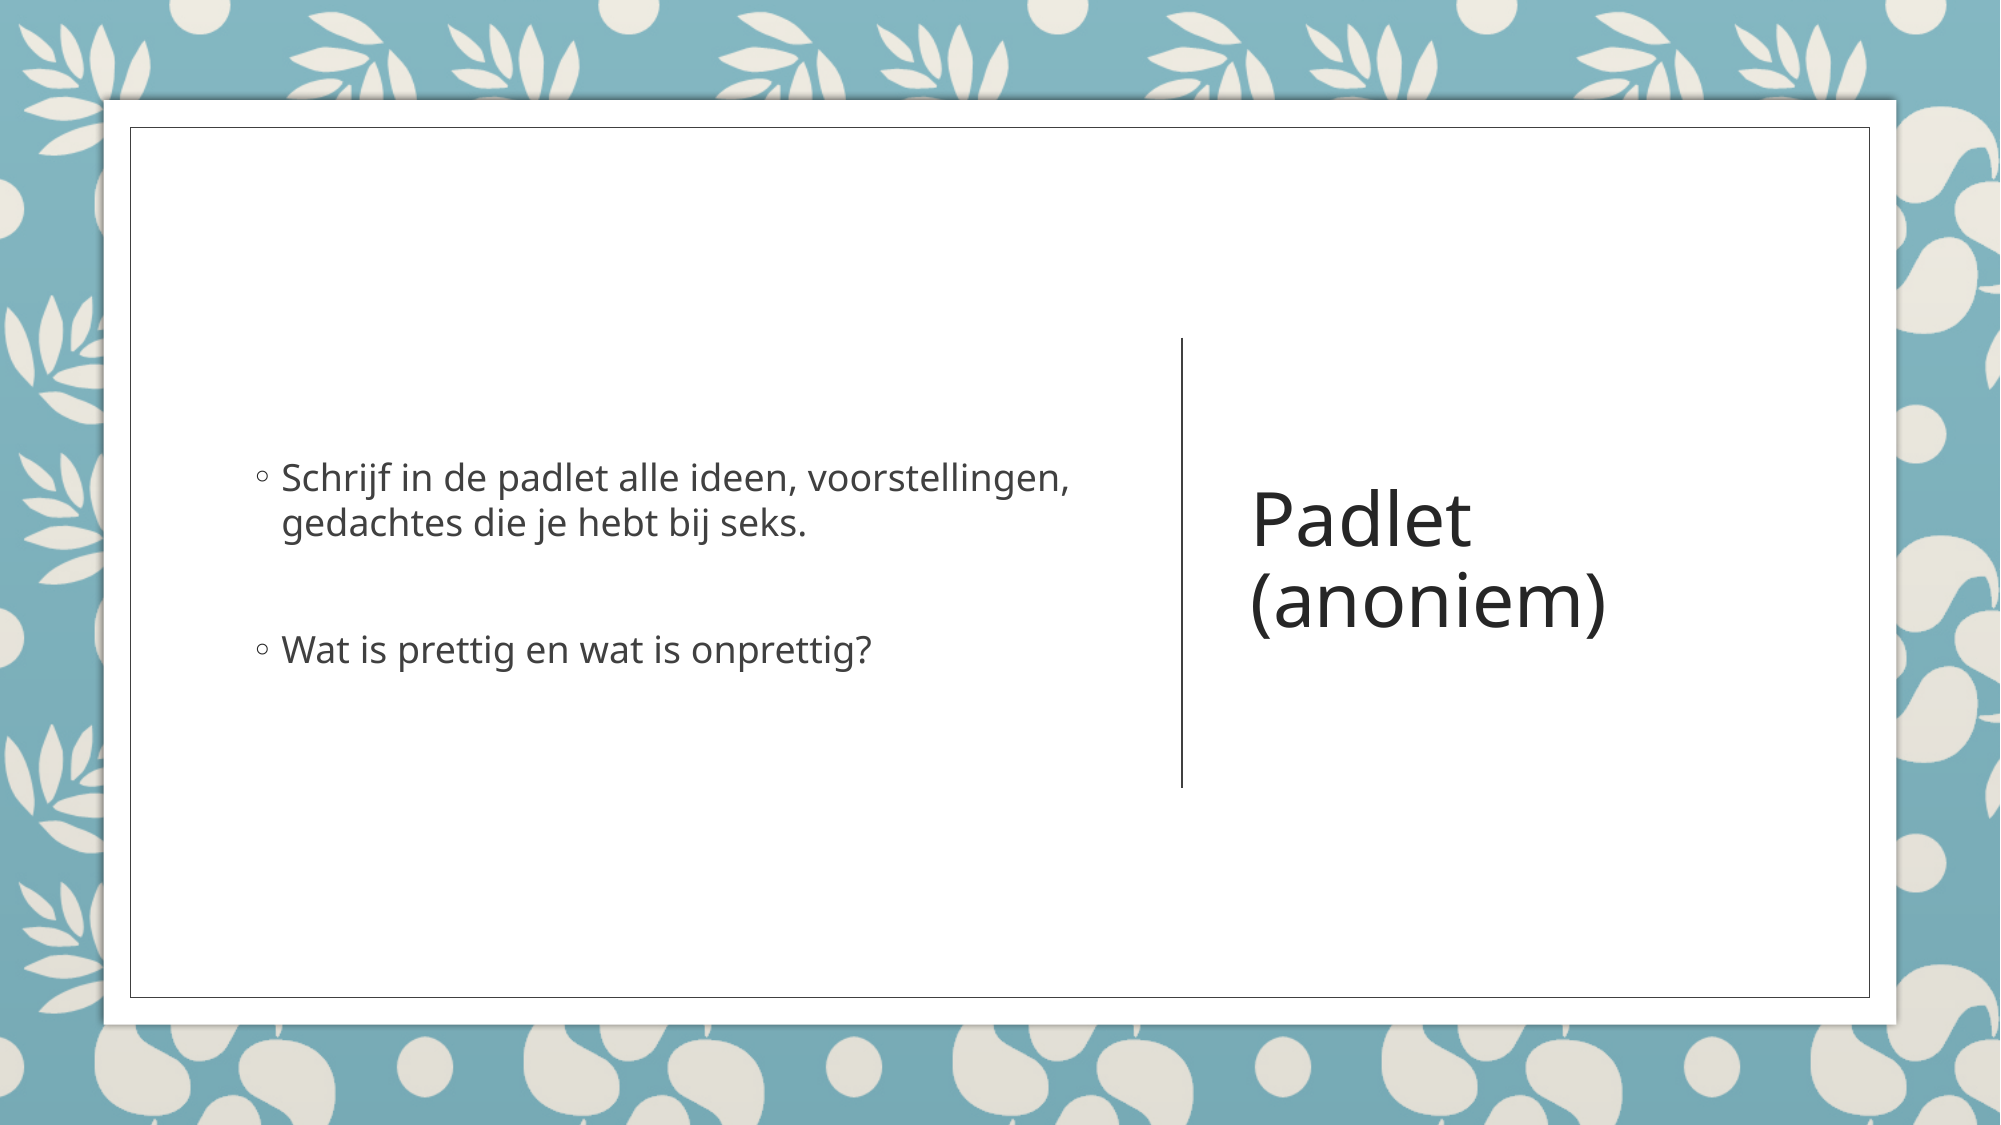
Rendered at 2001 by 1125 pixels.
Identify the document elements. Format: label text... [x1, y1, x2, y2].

text_box [0, 0, 2000, 1125]
text_box [130, 127, 1870, 998]
text_box [103, 100, 1897, 1025]
list Schrijf in de padlet alle ideen, voorstellingen, gedachtes die je hebt bij seks. Wat is prettig en wat is onprettig? [236, 233, 1141, 892]
title Padlet (anoniem) [1235, 233, 1805, 892]
